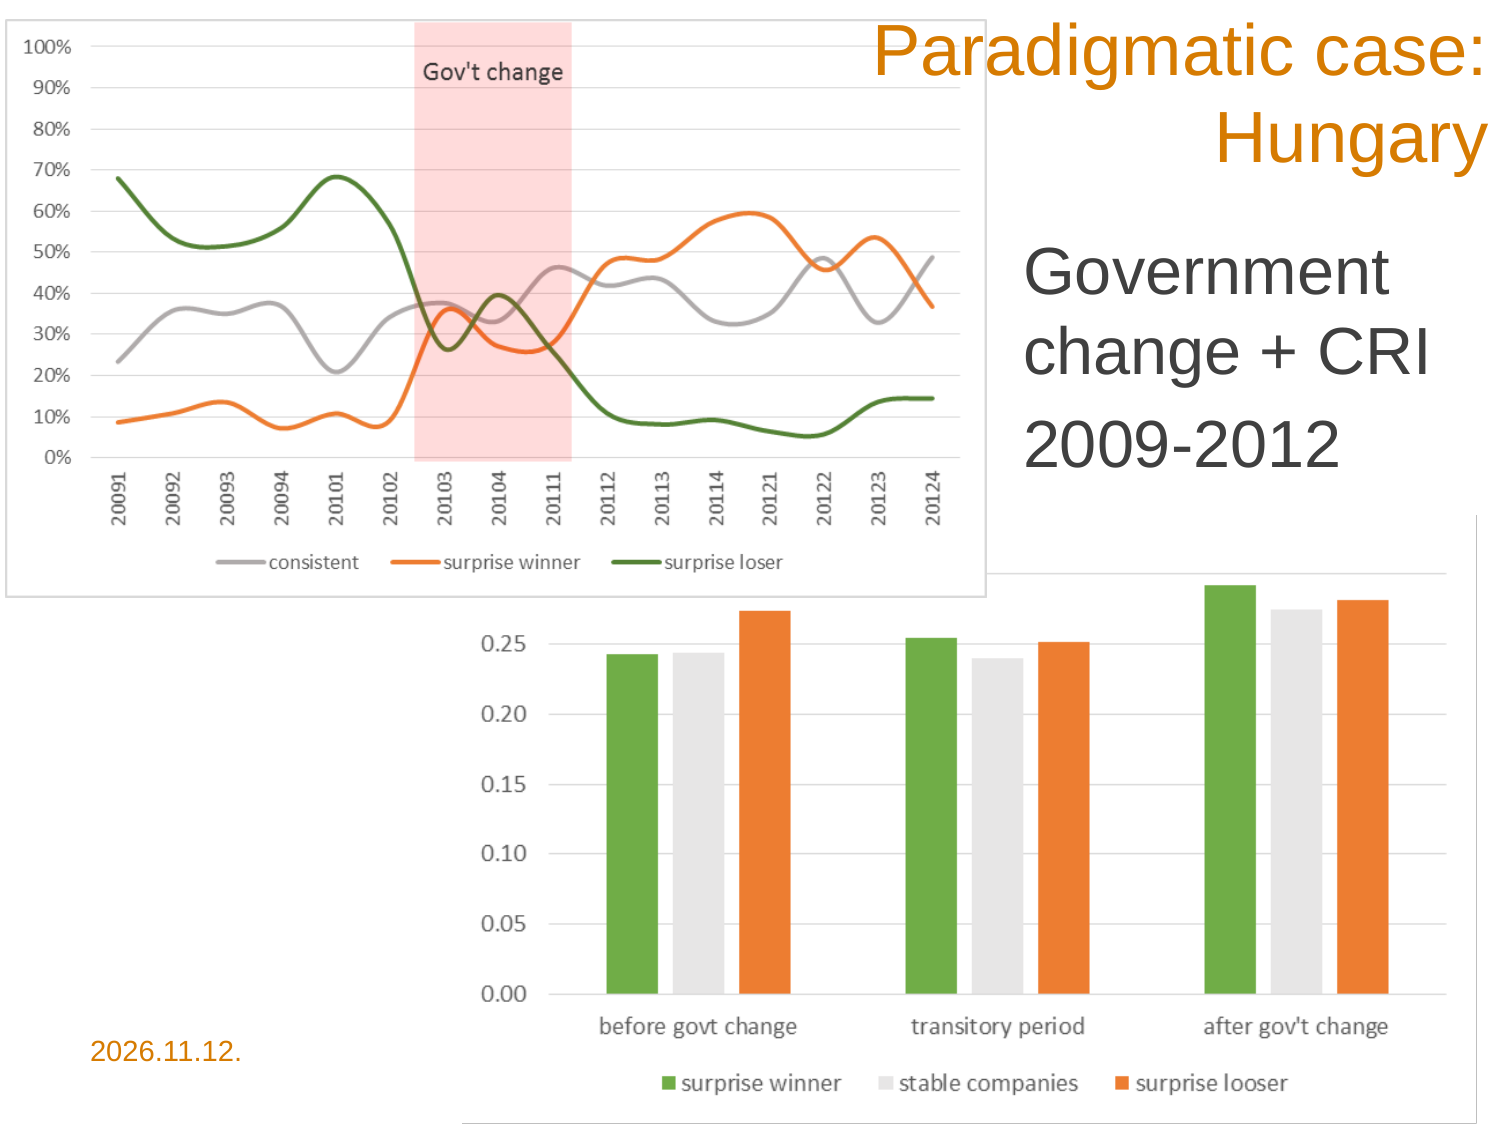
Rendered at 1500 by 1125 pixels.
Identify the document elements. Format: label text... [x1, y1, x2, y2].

title Paradigmatic case: Hungary [702, 0, 1500, 185]
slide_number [74, 1024, 426, 1103]
picture [5, 18, 1478, 1125]
list Government change + CRI 2009-2012 [1008, 219, 1500, 610]
